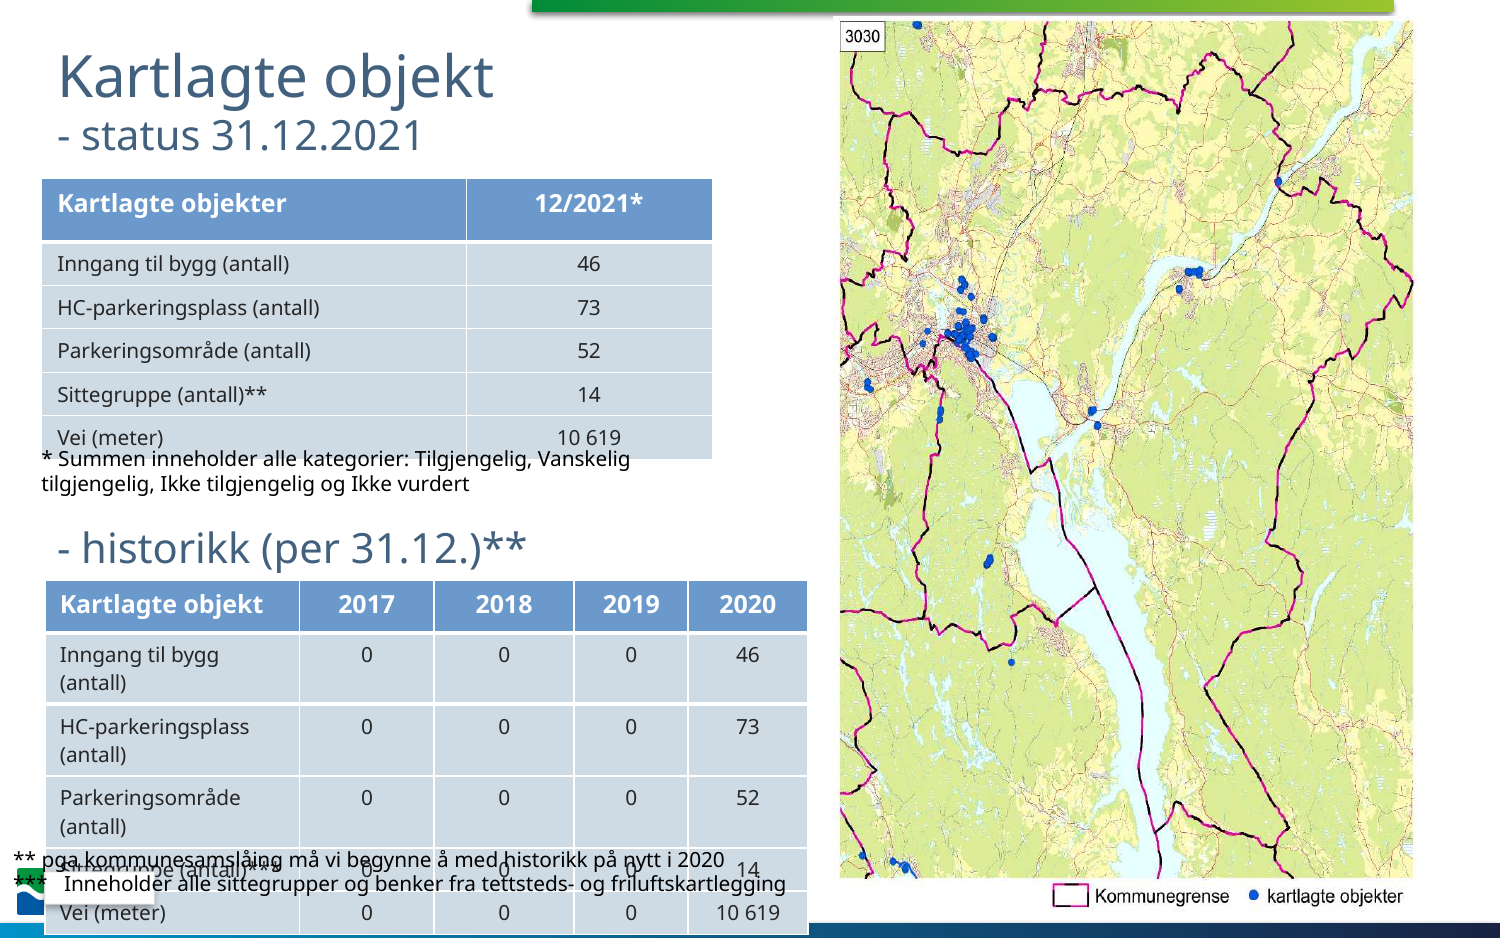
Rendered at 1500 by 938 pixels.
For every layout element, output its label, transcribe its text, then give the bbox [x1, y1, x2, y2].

table_cell Parkeringsområde (antall) [42, 329, 466, 372]
table_cell 0 [575, 904, 687, 934]
table_cell Inngang til bygg (antall) [42, 244, 466, 285]
table_cell 0 [300, 777, 433, 838]
table_cell Sittegruppe (antall)** [42, 373, 466, 415]
table_cell 73 [689, 706, 807, 775]
table_header 12/2021* [467, 179, 712, 240]
table_cell HC-parkeringsplass (antall) [46, 706, 299, 775]
table_cell Parkeringsområde (antall) [46, 777, 299, 838]
table_cell 0 [300, 706, 433, 775]
table_cell 52 [689, 777, 807, 847]
table_cell Inngang til bygg (antall) [46, 635, 299, 702]
table_cell HC-parkeringsplass (antall) [42, 286, 466, 328]
table_cell 0 [300, 635, 433, 702]
table_header 2020 [689, 581, 807, 631]
table_cell 0 [575, 777, 687, 838]
text_box ** pga kommunesamslåing må vi begynne å med historikk på nytt i 2020 *** Inneholder alle sittegrupper og benker fra tettsteds- og friluftskartlegging [0, 838, 802, 904]
table_header 2019 [575, 581, 687, 631]
table_cell 46 [467, 244, 712, 285]
table_cell 10 619 [467, 416, 712, 459]
table_cell 0 [435, 777, 573, 838]
table_header 2017 [300, 581, 433, 631]
table_cell 52 [467, 329, 712, 372]
text_box - historikk (per 31.12.)** [42, 496, 828, 580]
table_cell 0 [575, 706, 687, 775]
table_cell 73 [467, 286, 712, 328]
table_cell 0 [435, 706, 573, 775]
table_header Kartlagte objekt [46, 581, 299, 631]
table_cell 14 [467, 373, 712, 415]
table_cell 0 [435, 635, 573, 702]
table_cell 0 [575, 635, 687, 702]
table_cell 0 [435, 904, 573, 934]
picture [833, 16, 1419, 913]
table_cell Vei (meter) [42, 416, 466, 438]
table_cell 0 [300, 904, 433, 934]
text_box Kartlagte objekt - status 31.12.2021 [42, 24, 828, 167]
table_cell Vei (meter) [46, 904, 299, 934]
table_cell 14 [802, 849, 807, 890]
table_header 2018 [435, 581, 573, 631]
table_cell 46 [689, 635, 807, 702]
text_box * Summen inneholder alle kategorier: Tilgjengelig, Vanskelig tilgjengelig, Ikke tilgjengelig og Ikke vurdert [26, 438, 711, 504]
table_header Kartlagte objekter [42, 179, 466, 240]
table_cell 10 619 [689, 892, 807, 934]
